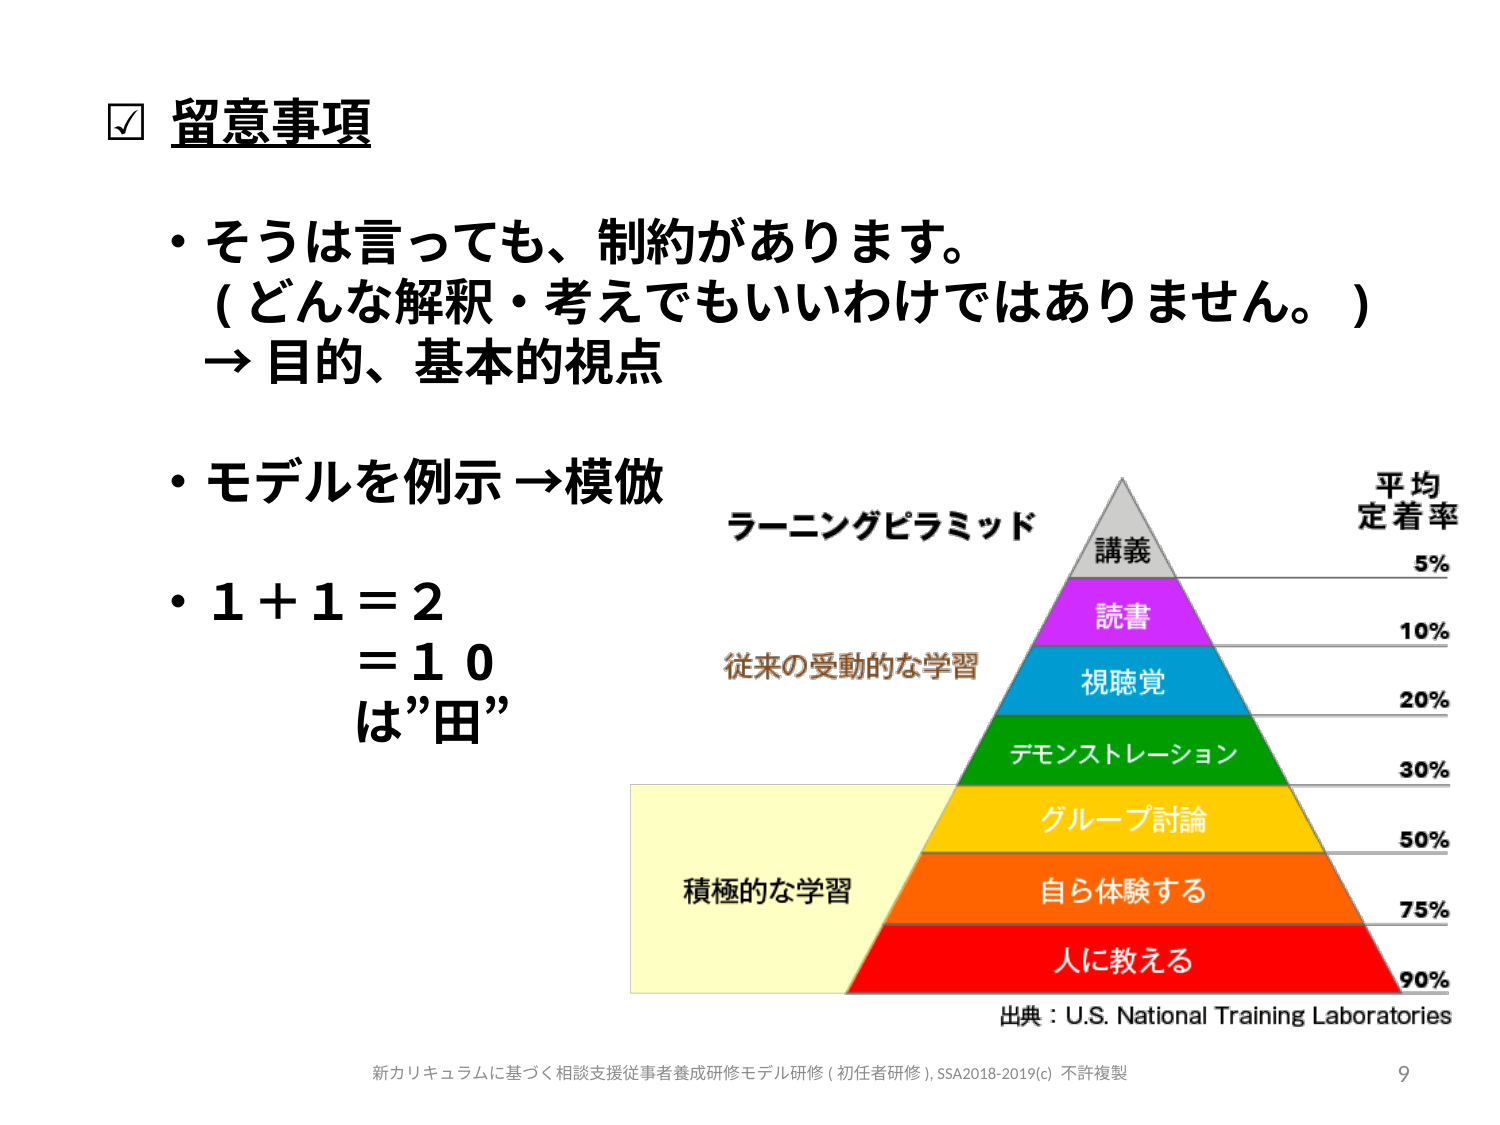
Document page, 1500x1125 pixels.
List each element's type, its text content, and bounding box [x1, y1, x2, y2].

picture [629, 455, 1465, 1036]
title ☑ 留意事項 ・そうは言っても、制約があります。 (どんな解釈・考えでもいいわけではありません。) → 目的、基本的視点 ・モデルを例示 →模倣 ・１＋１＝２ ＝１0 は”田” [88, 113, 1400, 728]
footer 新カリキュラムに基づく相談支援従事者養成研修モデル研修(初任者研修), SSA2018-2019(c) 不許複製 [0, 1042, 1500, 1103]
